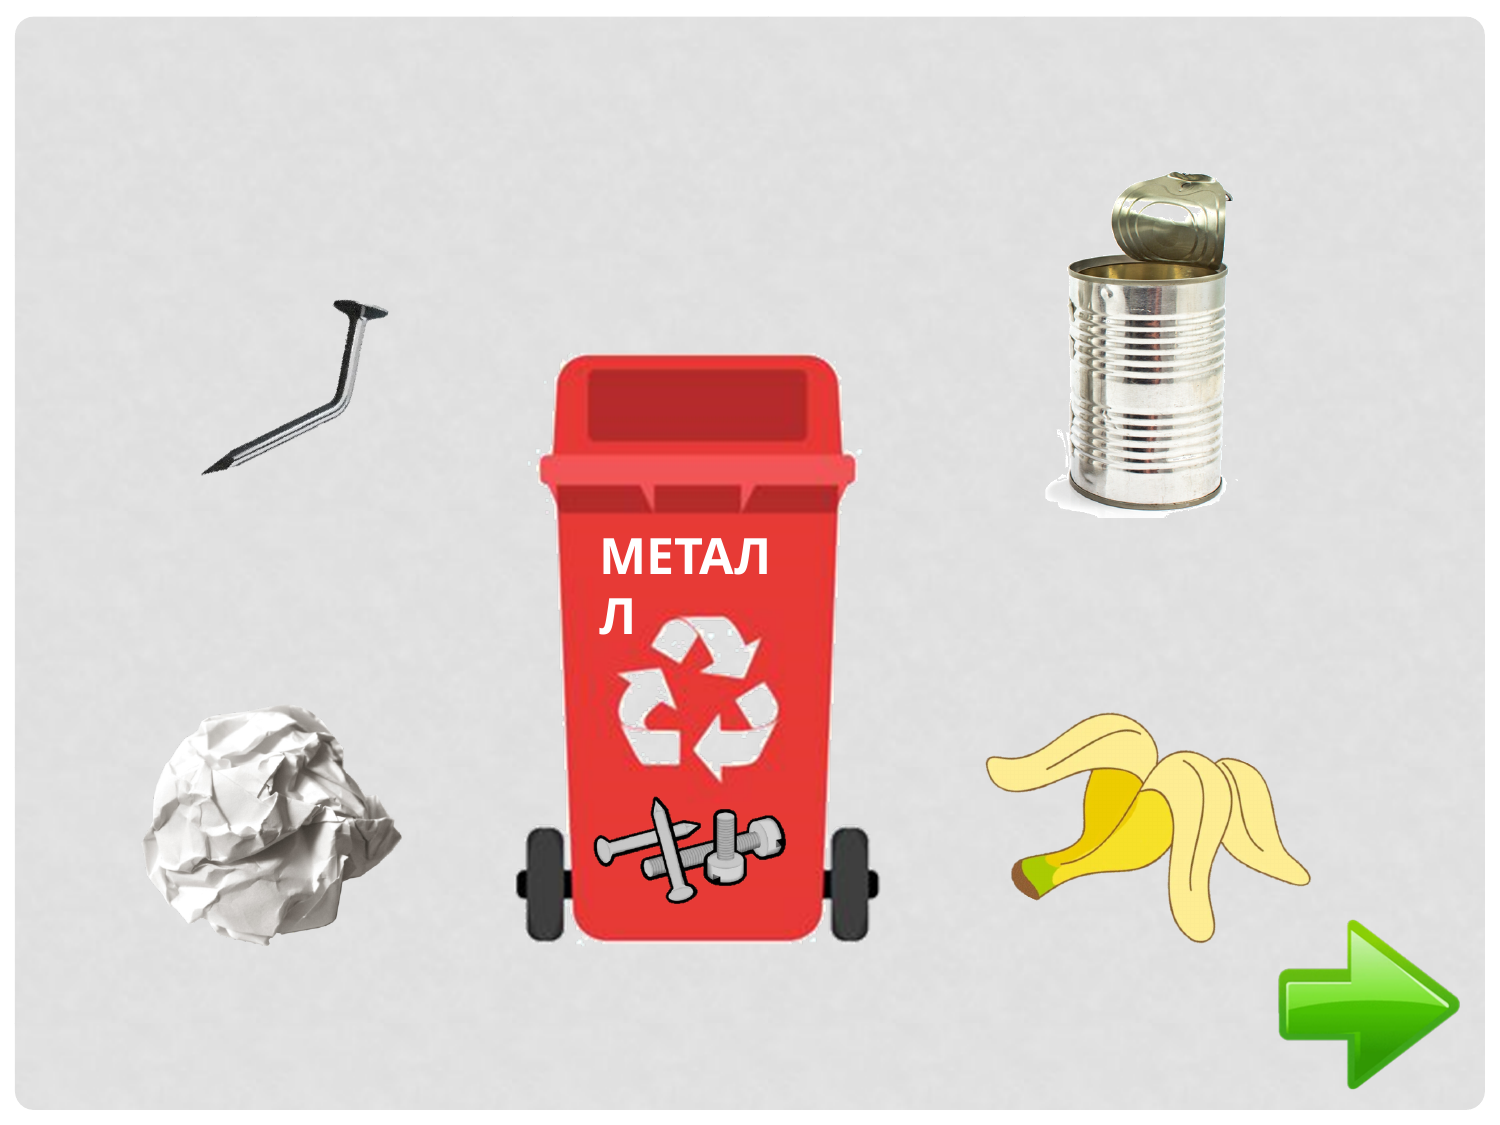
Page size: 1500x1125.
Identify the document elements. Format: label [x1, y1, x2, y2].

picture [88, 170, 1500, 1098]
picture [1045, 160, 1255, 518]
picture [140, 703, 402, 946]
